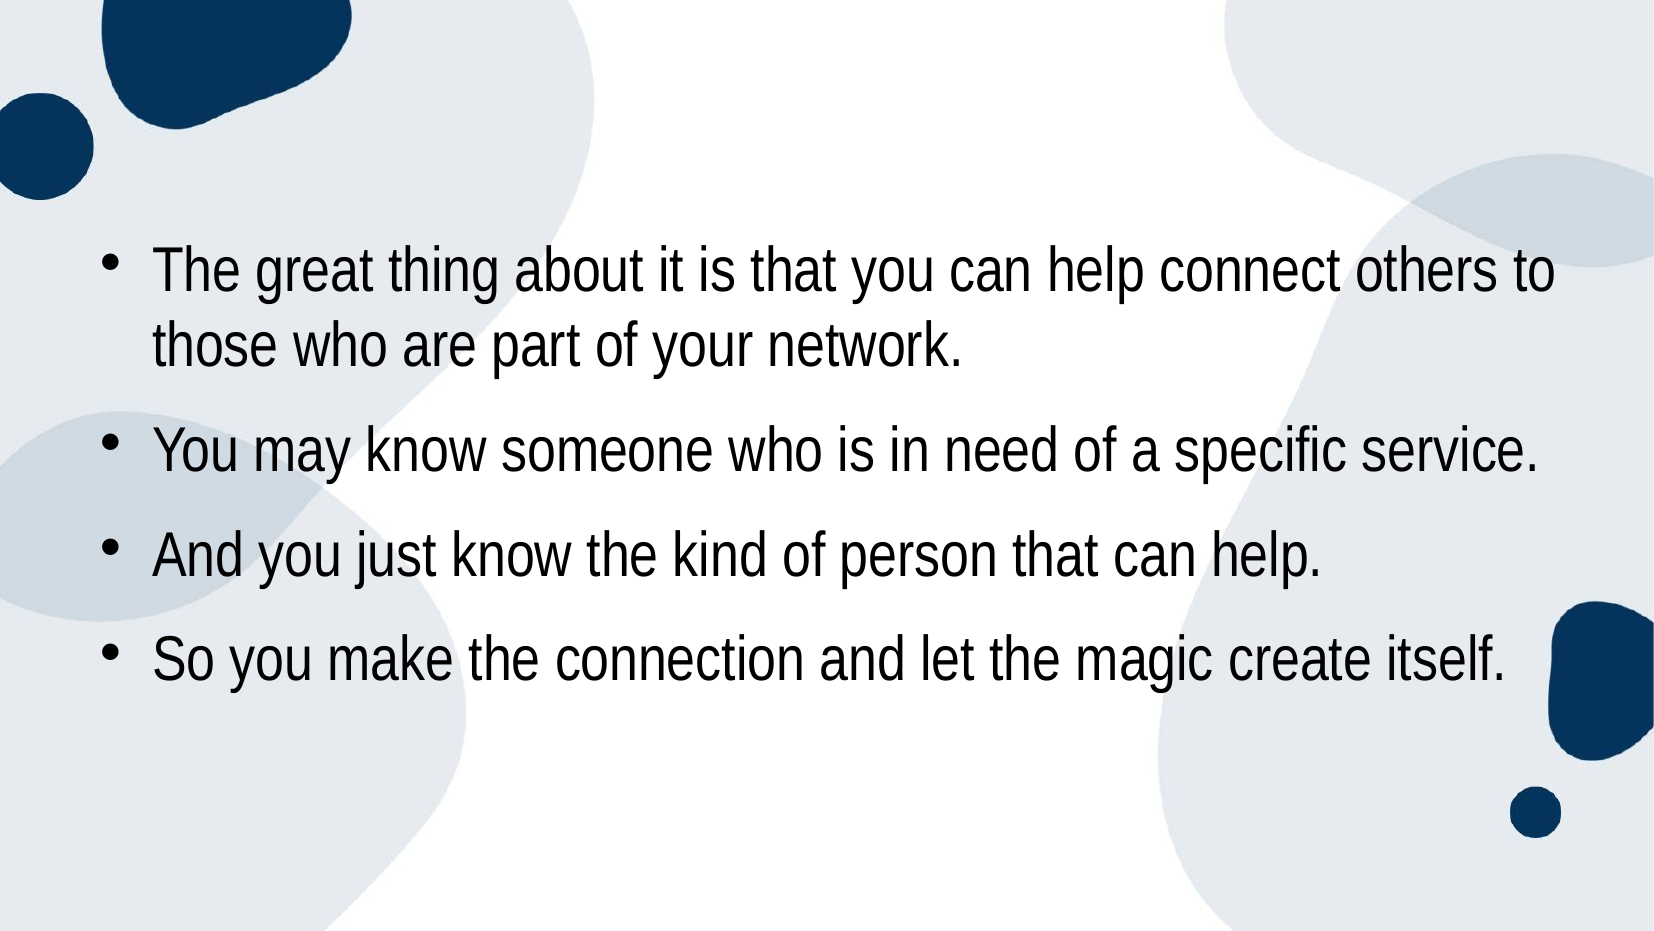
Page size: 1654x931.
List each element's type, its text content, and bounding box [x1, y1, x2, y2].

picture [0, 0, 1654, 931]
list The great thing about it is that you can help connect others to those who are part of your network. You may know someone who is in need of a specific service. And you just know the kind of person that can help. So you make the connection and let the magic create itself. [82, 227, 1571, 703]
